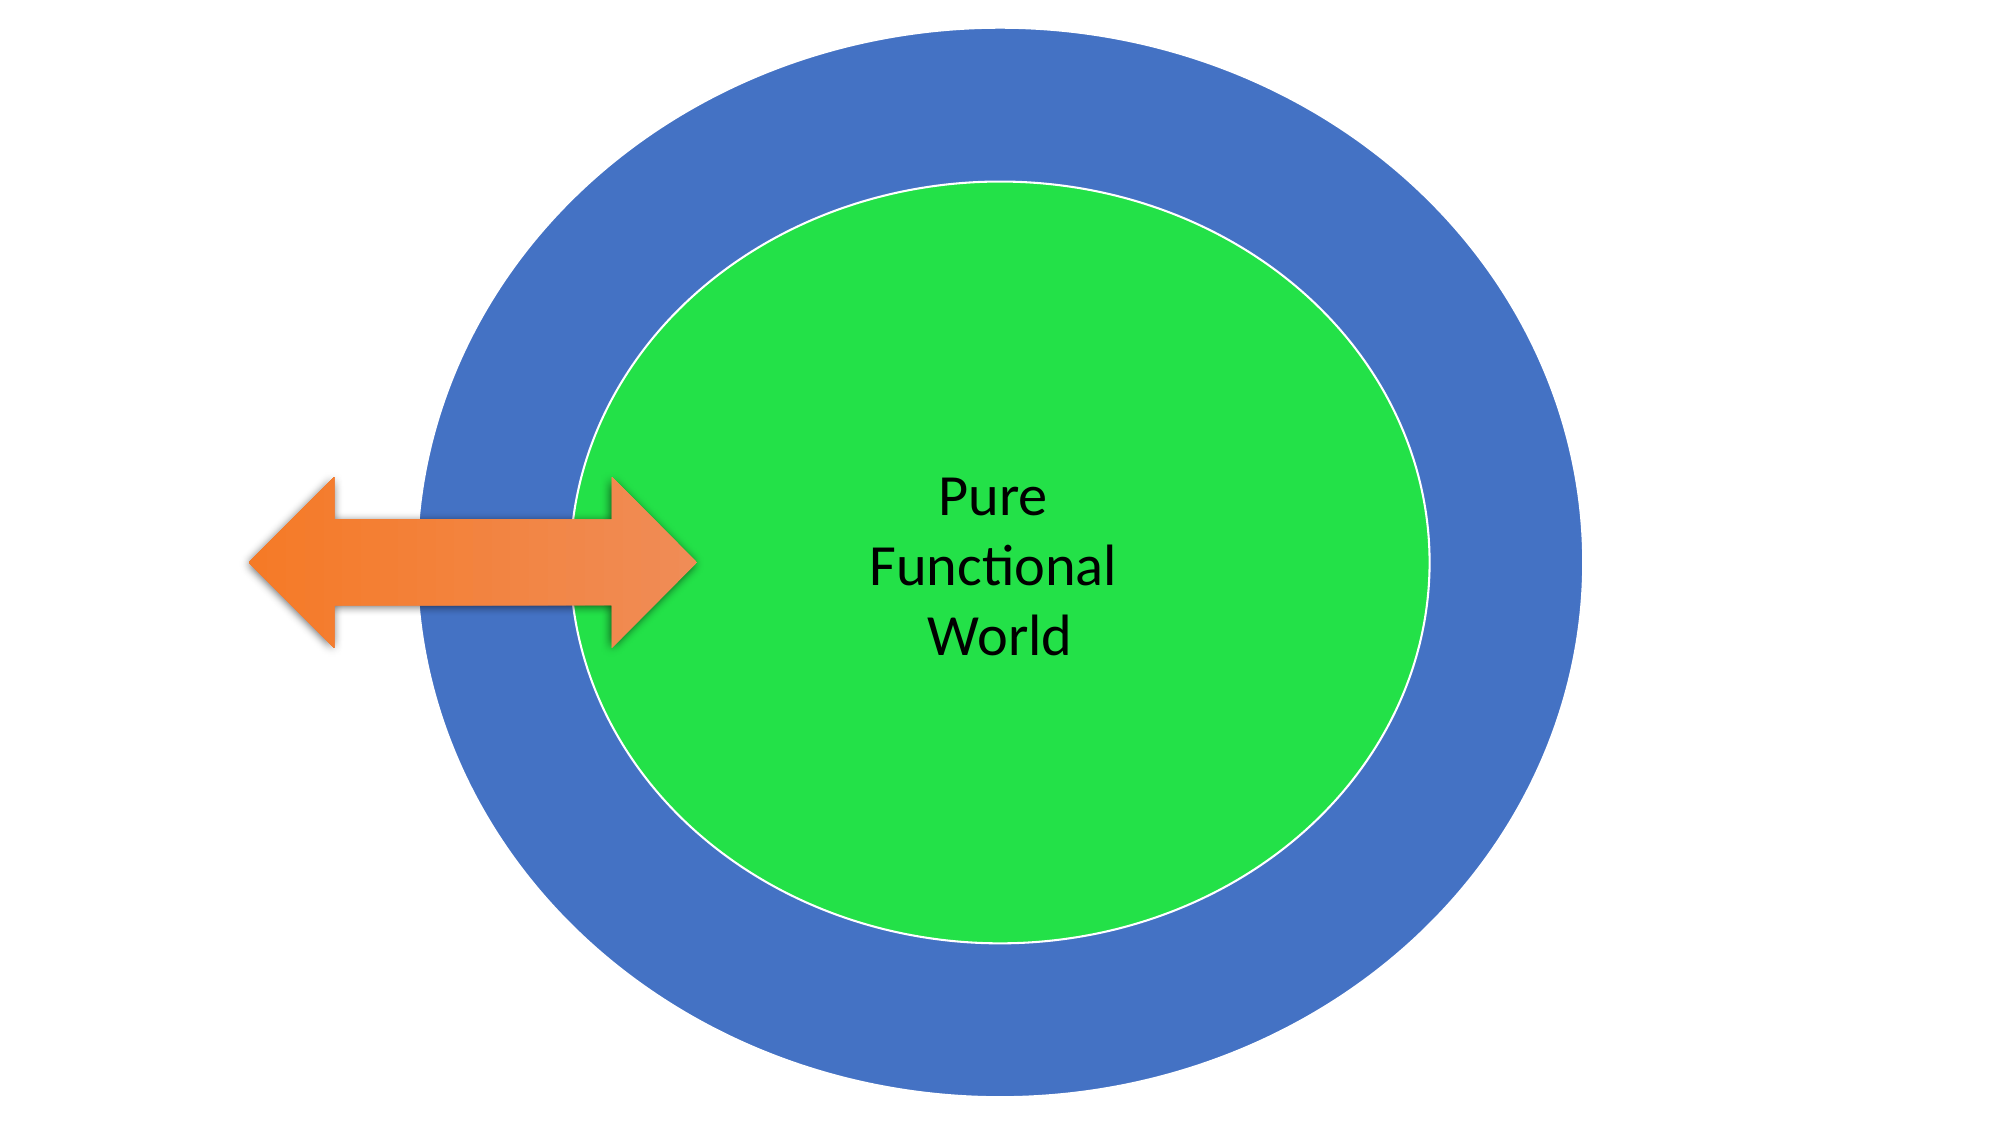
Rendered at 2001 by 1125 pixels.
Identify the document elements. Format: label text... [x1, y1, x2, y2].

text_box [418, 26, 1585, 1099]
text_box Pure Functional World [572, 180, 1431, 945]
text_box [248, 476, 698, 648]
